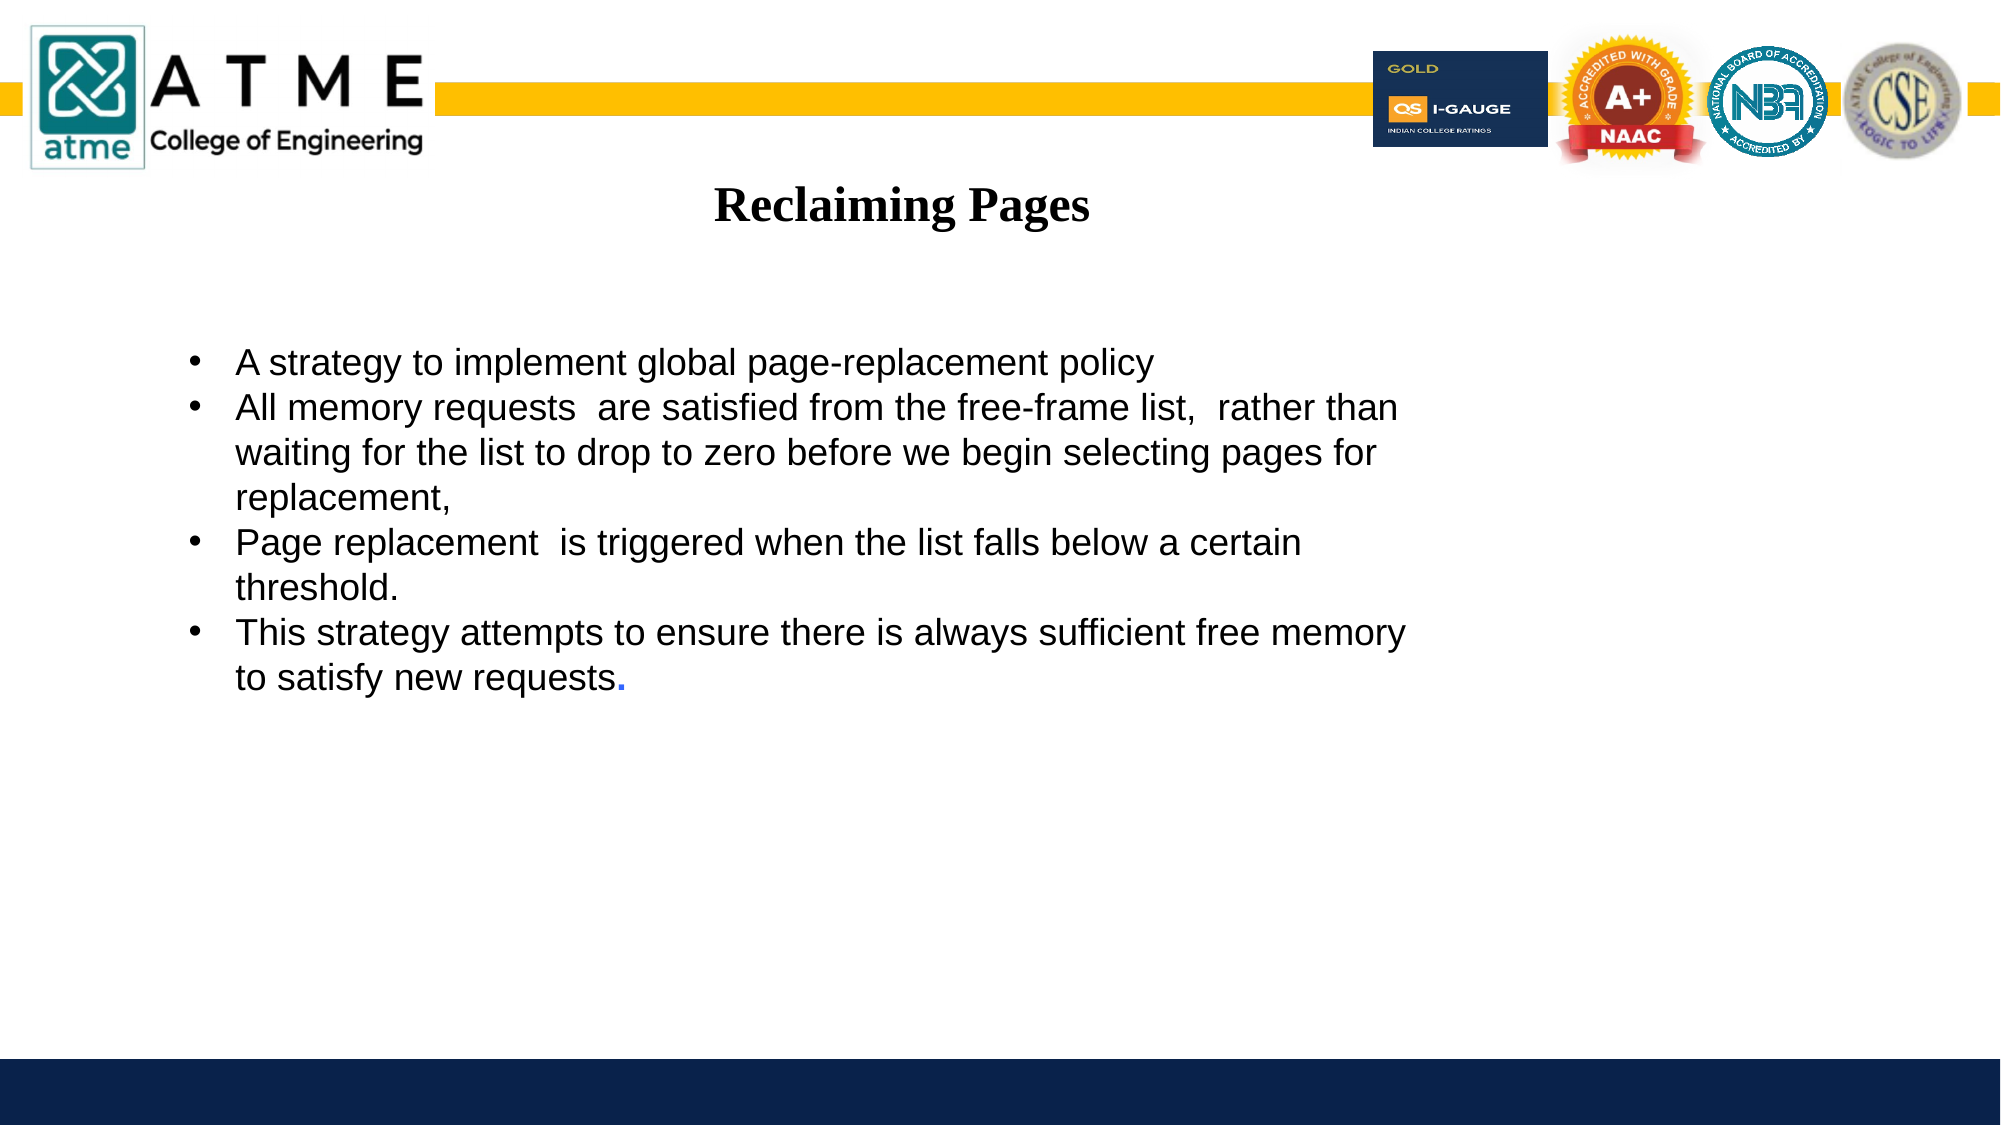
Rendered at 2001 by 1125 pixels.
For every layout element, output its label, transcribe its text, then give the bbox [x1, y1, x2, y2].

picture [0, 1059, 2001, 1125]
picture [22, 15, 435, 178]
picture [1373, 20, 1828, 163]
list A strategy to implement global page-replacement policy All memory requests are satisfied from the free-frame list, rather than waiting for the list to drop to zero before we begin selecting pages for replacement, Page replacement is triggered when the list falls below a certain threshold. This strategy attempts to ensure there is always sufficient free memory to satisfy new requests. [173, 330, 1432, 1065]
picture [1840, 26, 1968, 176]
title Reclaiming Pages [699, 163, 1900, 259]
